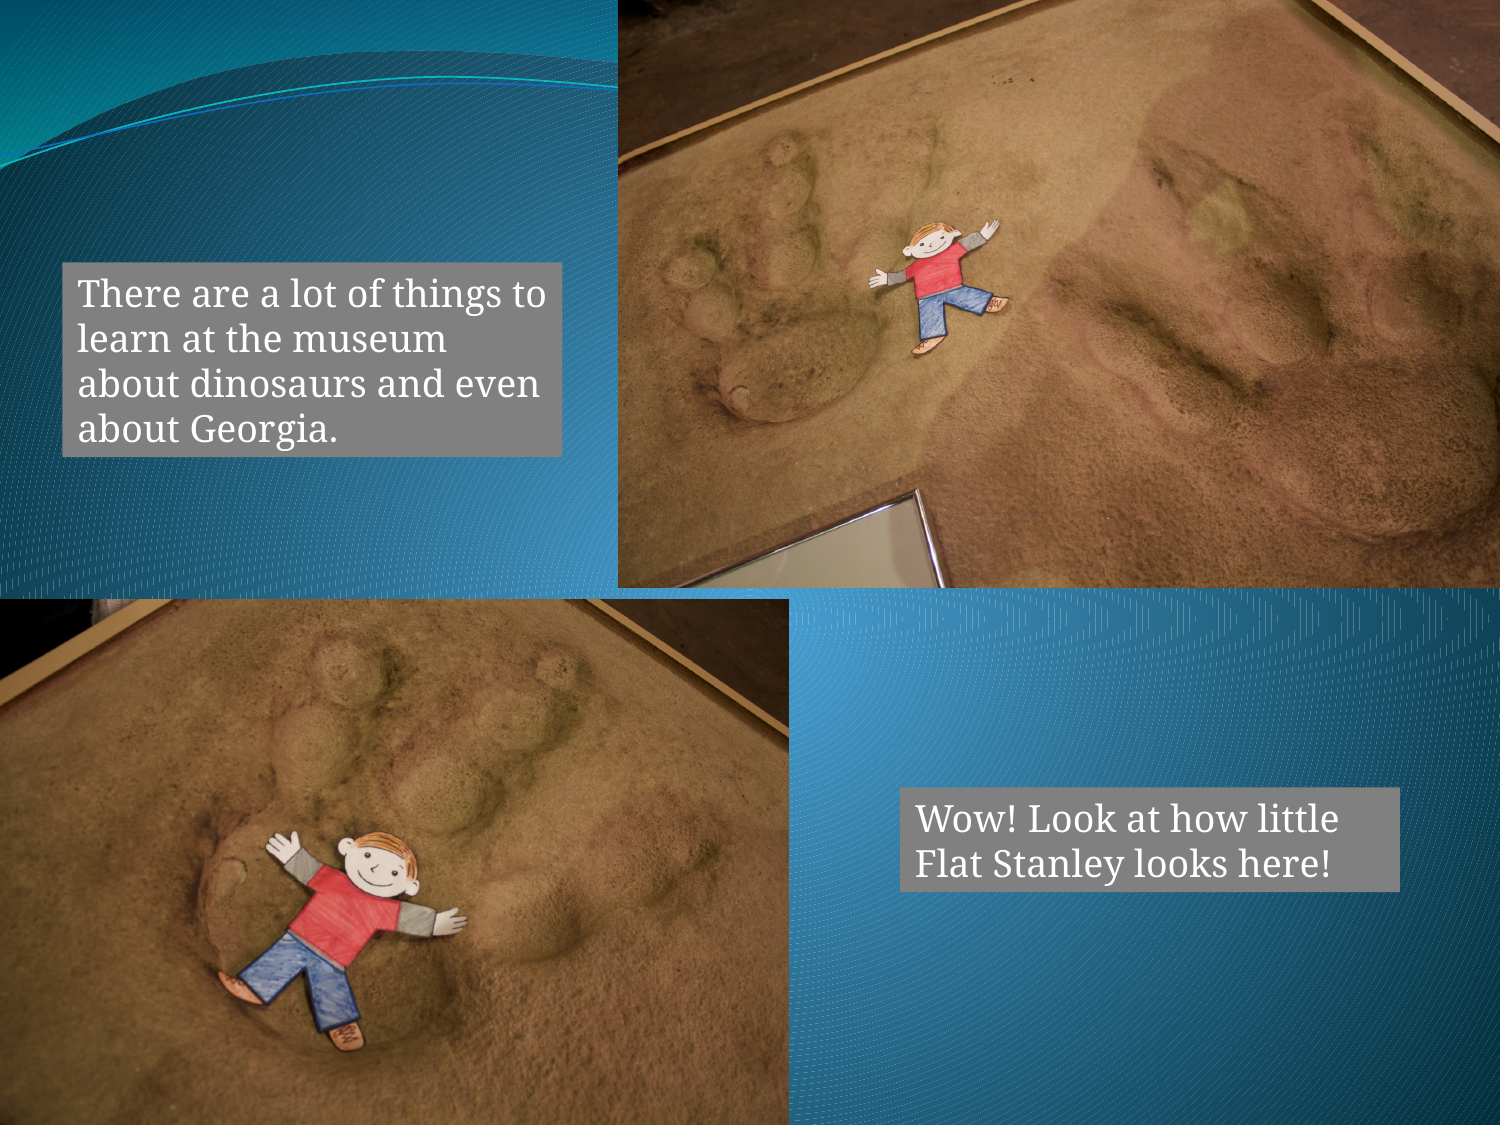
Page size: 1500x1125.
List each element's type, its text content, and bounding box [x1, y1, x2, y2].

text_box There are a lot of things to learn at the museum about dinosaurs and even about Georgia. [62, 262, 563, 458]
picture [0, 599, 789, 1125]
text_box Wow! Look at how little Flat Stanley looks here! [900, 787, 1400, 893]
picture [618, 0, 1500, 588]
